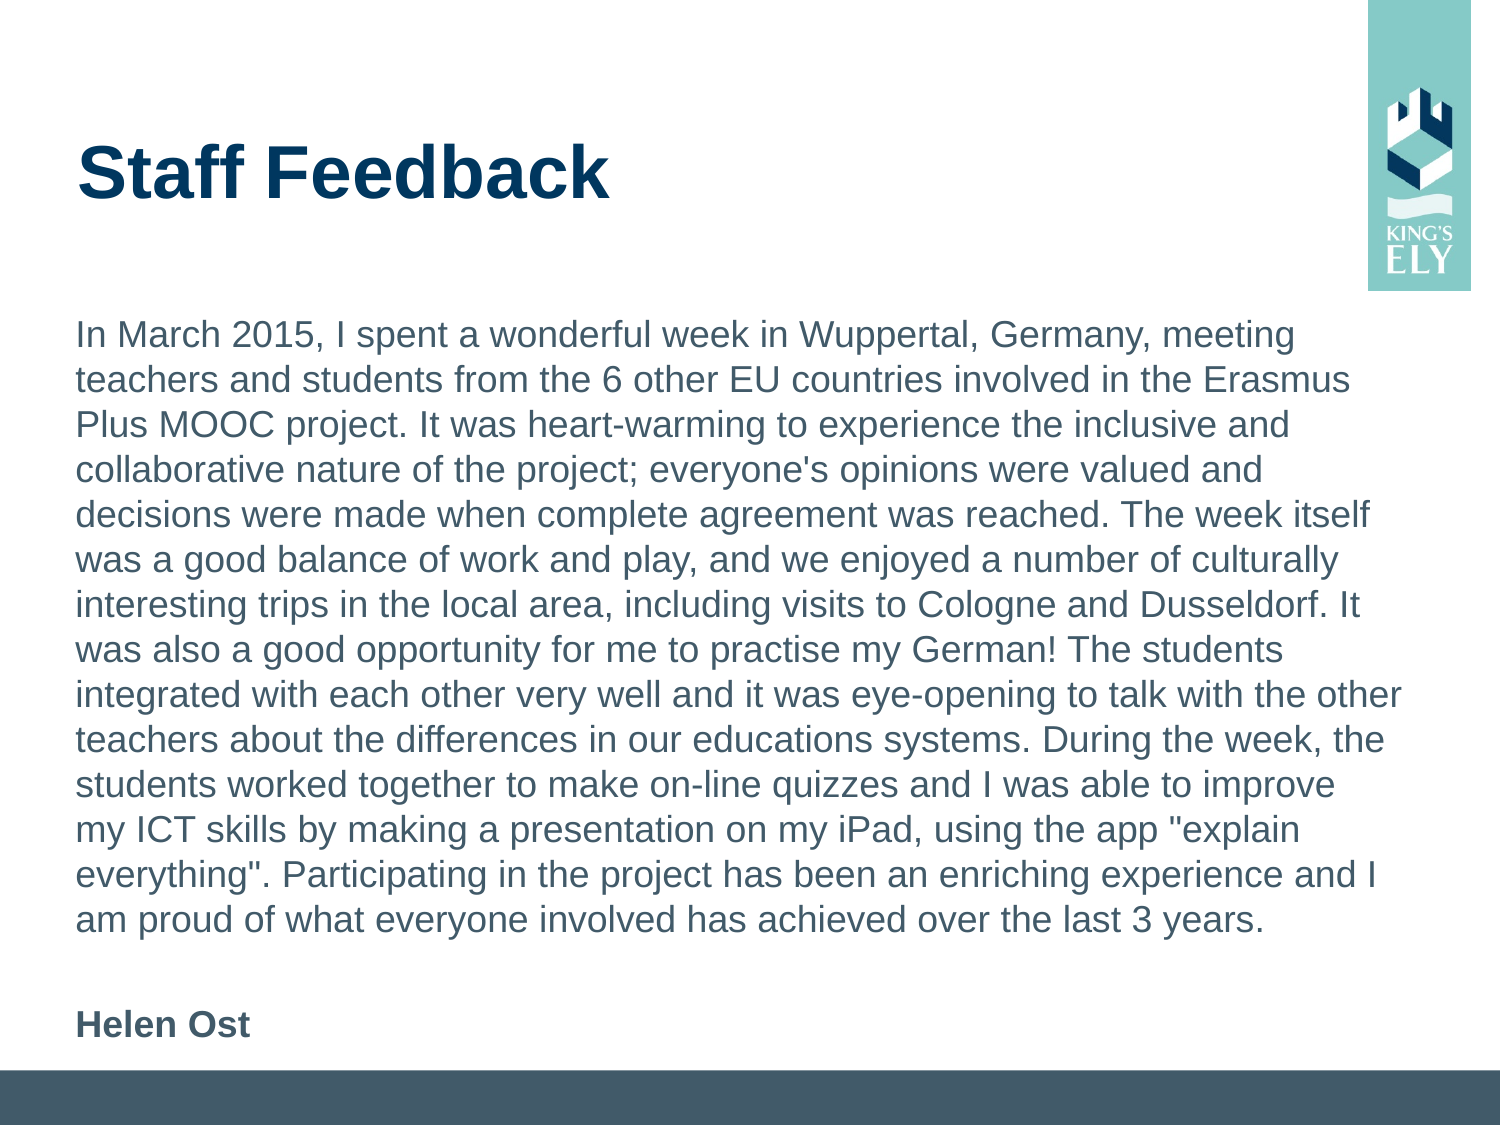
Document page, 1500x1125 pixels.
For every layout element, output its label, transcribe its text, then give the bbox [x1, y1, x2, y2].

title Staff Feedback [62, 82, 1329, 256]
picture [1368, 0, 1471, 291]
list In March 2015, I spent a wonderful week in Wuppertal, Germany, meeting teachers and students from the 6 other EU countries involved in the Erasmus Plus MOOC project. It was heart-warming to experience the inclusive and collaborative nature of the project; everyone's opinions were valued and decisions were made when complete agreement was reached. The week itself was a good balance of work and play, and we enjoyed a number of culturally interesting trips in the local area, including visits to Cologne and Dusseldorf. It was also a good opportunity for me to practise my German! The students integrated with each other very well and it was eye-opening to talk with the other teachers about the differences in our educations systems. During the week, the students worked together to make on-line quizzes and I was able to improve my ICT skills by making a presentation on my iPad, using the app "explain everything". Participating in the project has been an enriching experience and I am proud of what everyone involved has achieved over the last 3 years. Helen Ost [53, 302, 1433, 1012]
